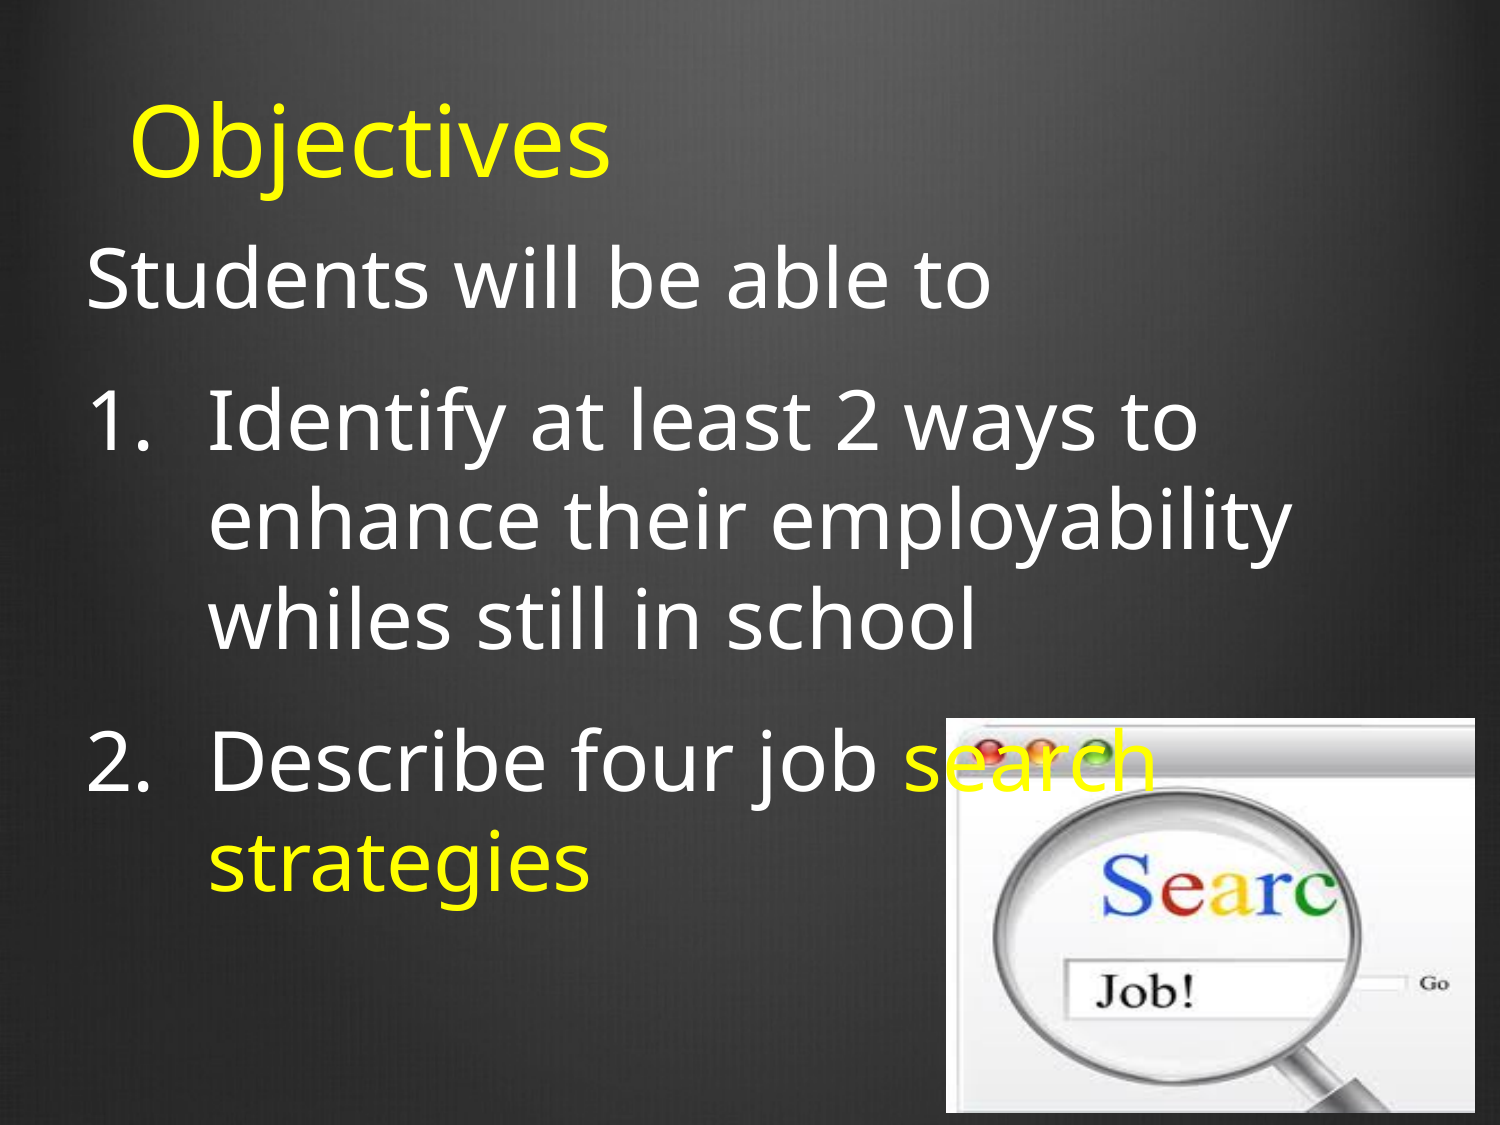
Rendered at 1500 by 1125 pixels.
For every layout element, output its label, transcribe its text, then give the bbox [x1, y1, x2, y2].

picture [946, 718, 1475, 1113]
list Students will be able to Identify at least 2 ways to enhance their employability whiles still in school Describe four job search strategies [70, 217, 1441, 916]
title Objectives [112, 19, 1388, 217]
